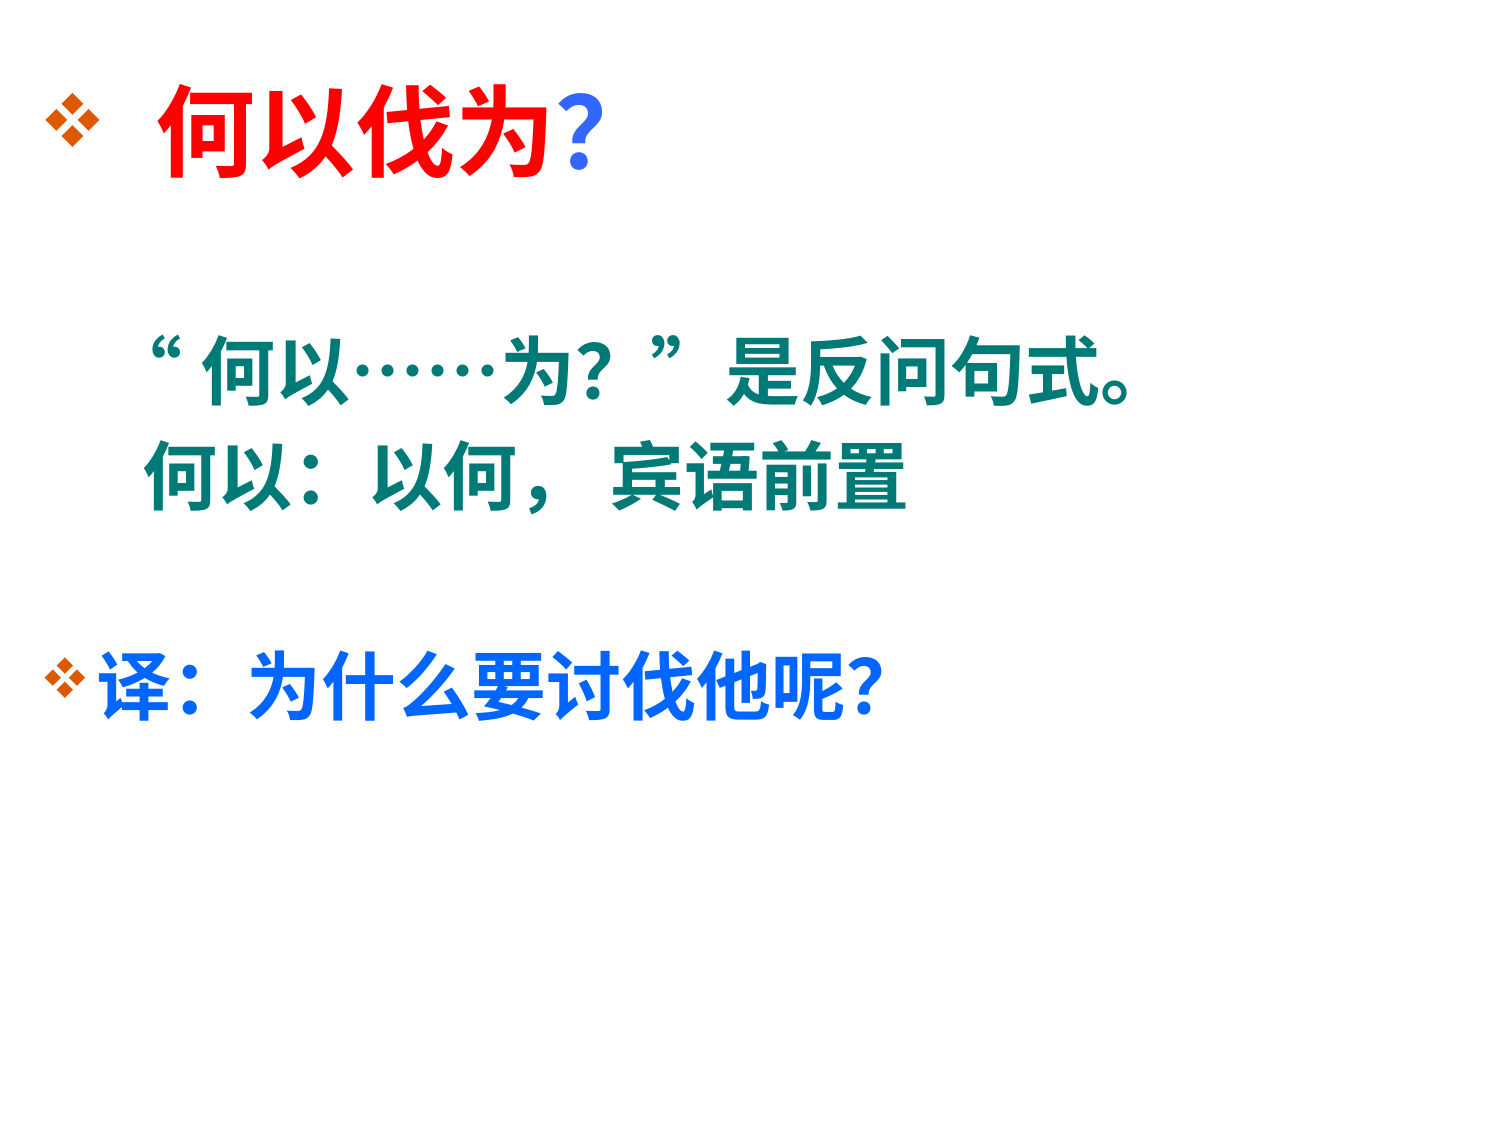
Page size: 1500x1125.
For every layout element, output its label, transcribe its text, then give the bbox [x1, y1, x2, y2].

list 何以伐为？ “何以……为？”是反问句式。 何以：以何， 宾语前置 译：为什么要讨伐他呢？ [24, 62, 1427, 926]
